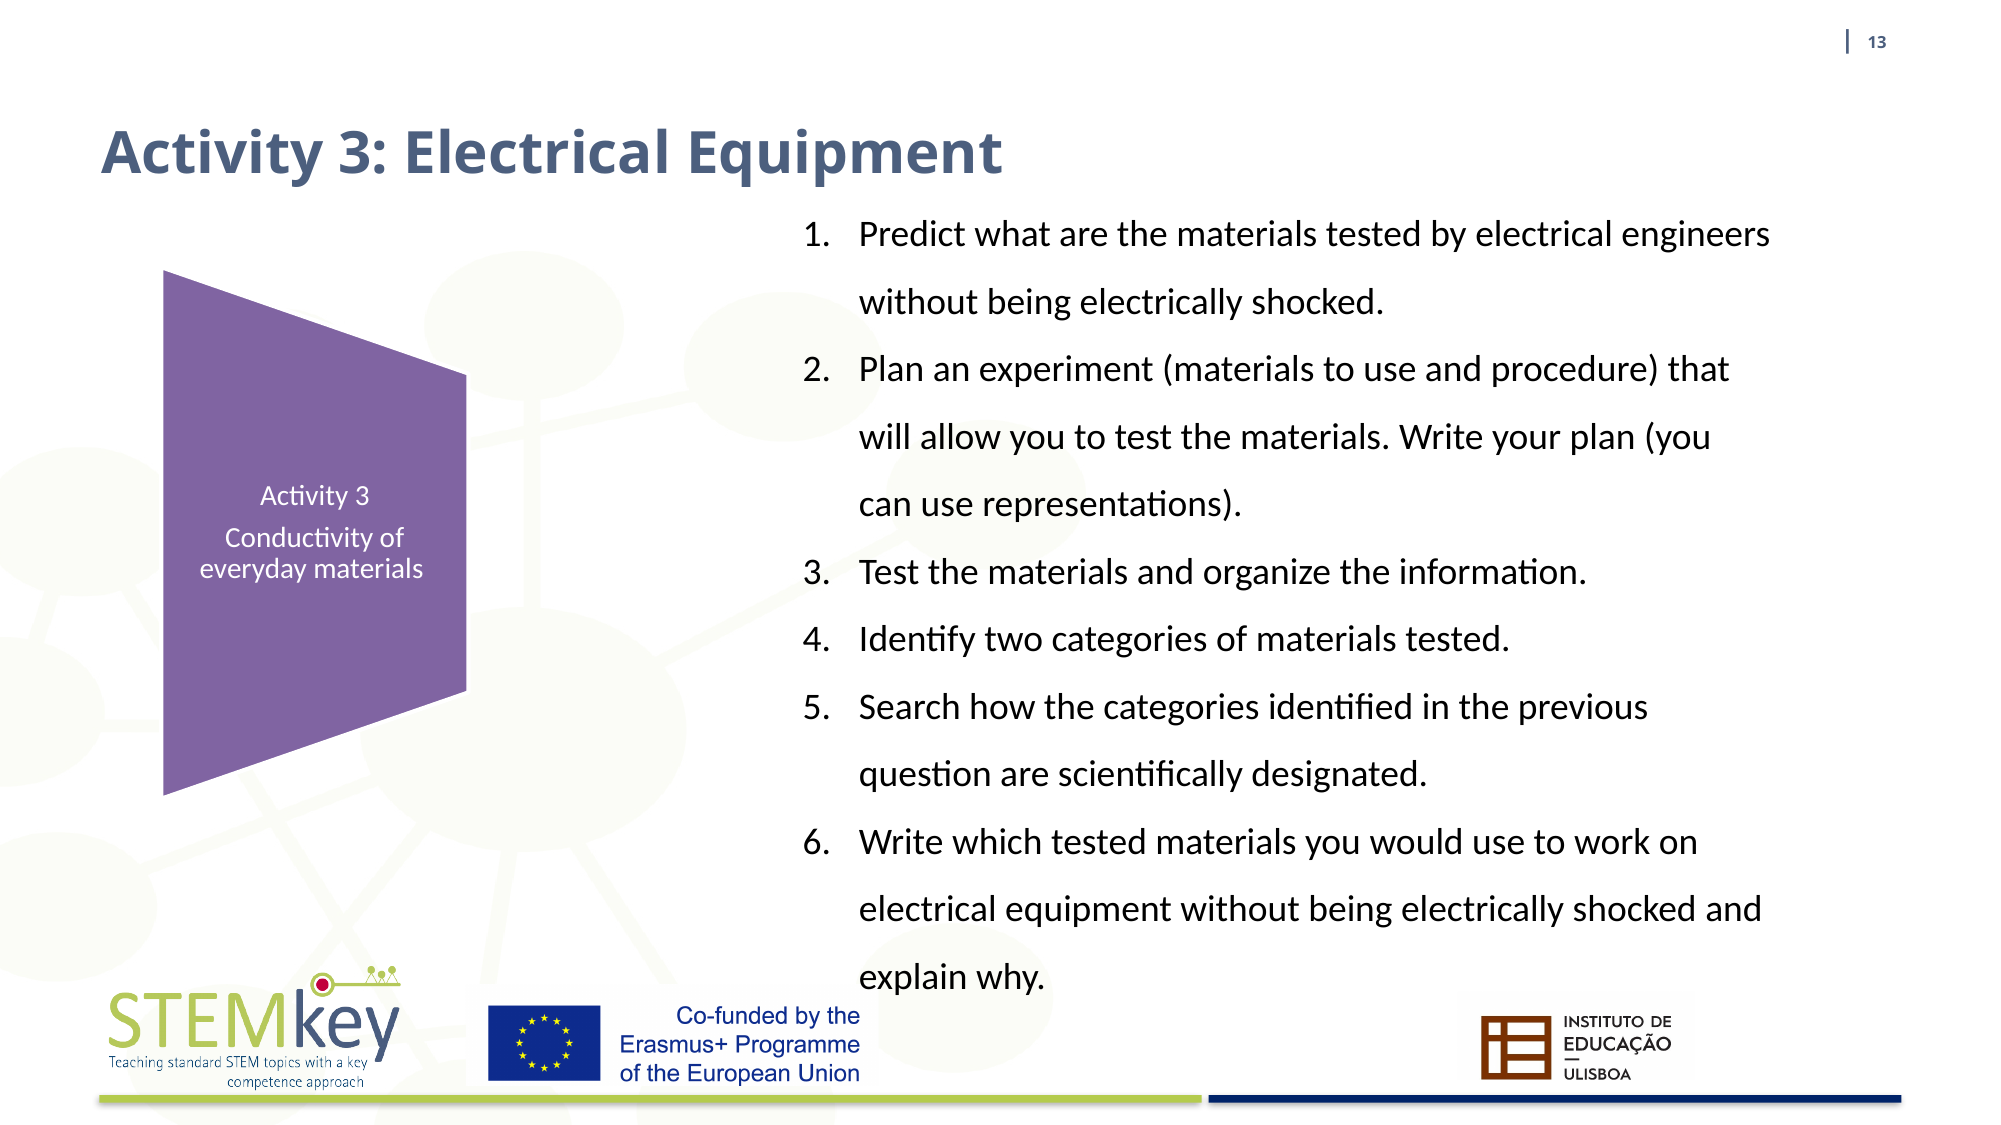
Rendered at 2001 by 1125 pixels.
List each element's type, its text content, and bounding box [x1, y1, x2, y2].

title Activity 3: Electrical Equipment [86, 97, 1641, 204]
slide_number | 13 [1772, 9, 1902, 69]
picture [99, 959, 404, 1095]
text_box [161, 266, 469, 799]
picture [465, 984, 879, 1086]
picture [1457, 1004, 1695, 1080]
text_box Predict what are the materials tested by electrical engineers without being electrically shocked. Plan an experiment (materials to use and procedure) that will allow you to test the materials. Write your plan (you can use representations). Test the materials and organize the information. Identify two categories of materials tested. Search how the categories identified in the previous question are scientifically designated. Write which tested materials you would use to work on electrical equipment without being electrically shocked and explain why. [787, 179, 1788, 1004]
